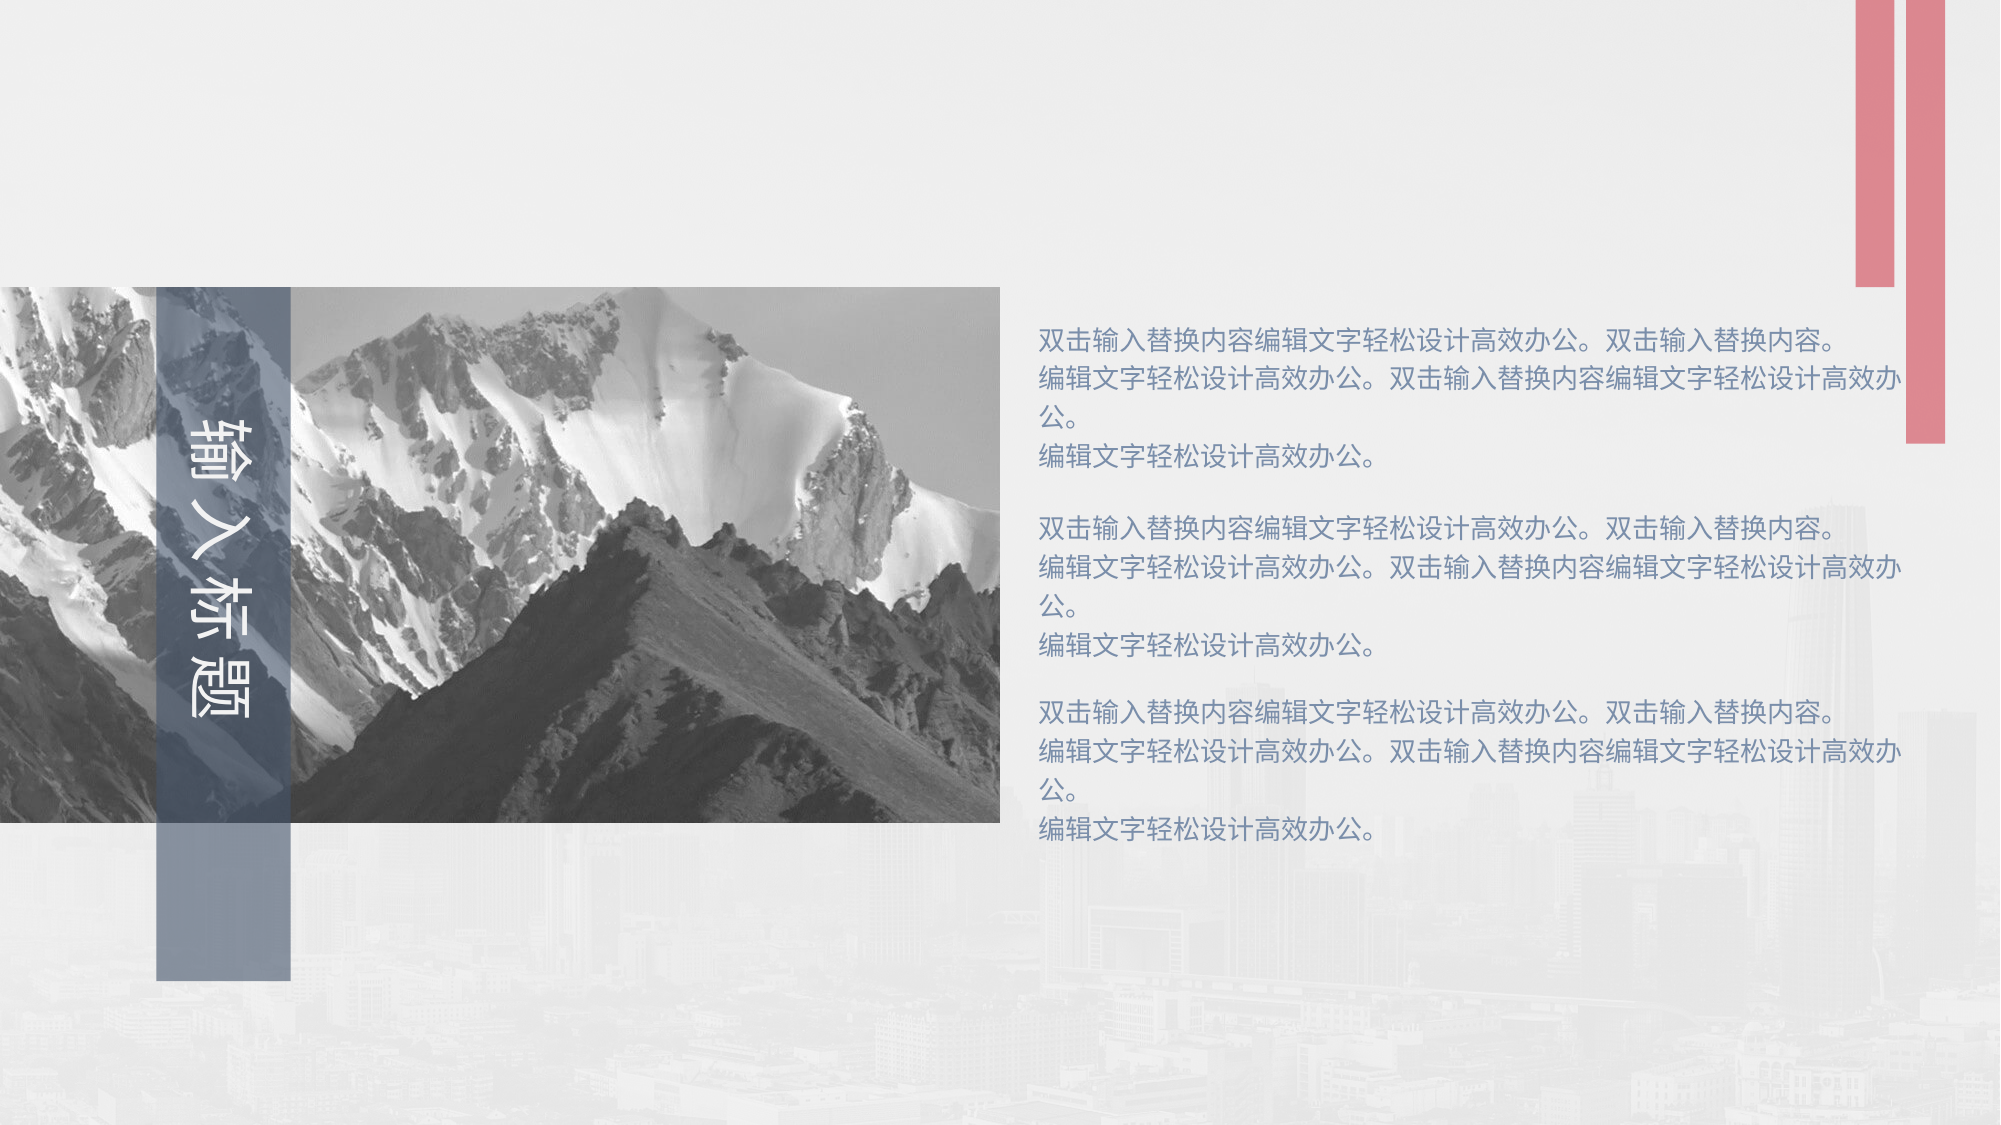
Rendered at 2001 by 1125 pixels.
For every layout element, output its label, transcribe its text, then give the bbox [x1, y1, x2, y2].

text_box 双击输入替换内容编辑文字轻松设计高效办公。双击输入替换内容。 编辑文字轻松设计高效办公。双击输入替换内容编辑文字轻松设计高效办公。 编辑文字轻松设计高效办公。 [1023, 497, 1922, 669]
picture [0, 287, 1000, 823]
text_box [1905, 0, 1946, 445]
text_box 双击输入替换内容编辑文字轻松设计高效办公。双击输入替换内容。 编辑文字轻松设计高效办公。双击输入替换内容编辑文字轻松设计高效办公。 编辑文字轻松设计高效办公。 [1023, 308, 1922, 480]
text_box 输入标题 [155, 823, 292, 982]
text_box 双击输入替换内容编辑文字轻松设计高效办公。双击输入替换内容。 编辑文字轻松设计高效办公。双击输入替换内容编辑文字轻松设计高效办公。 编辑文字轻松设计高效办公。 [1023, 681, 1922, 852]
text_box [1854, 0, 1895, 288]
